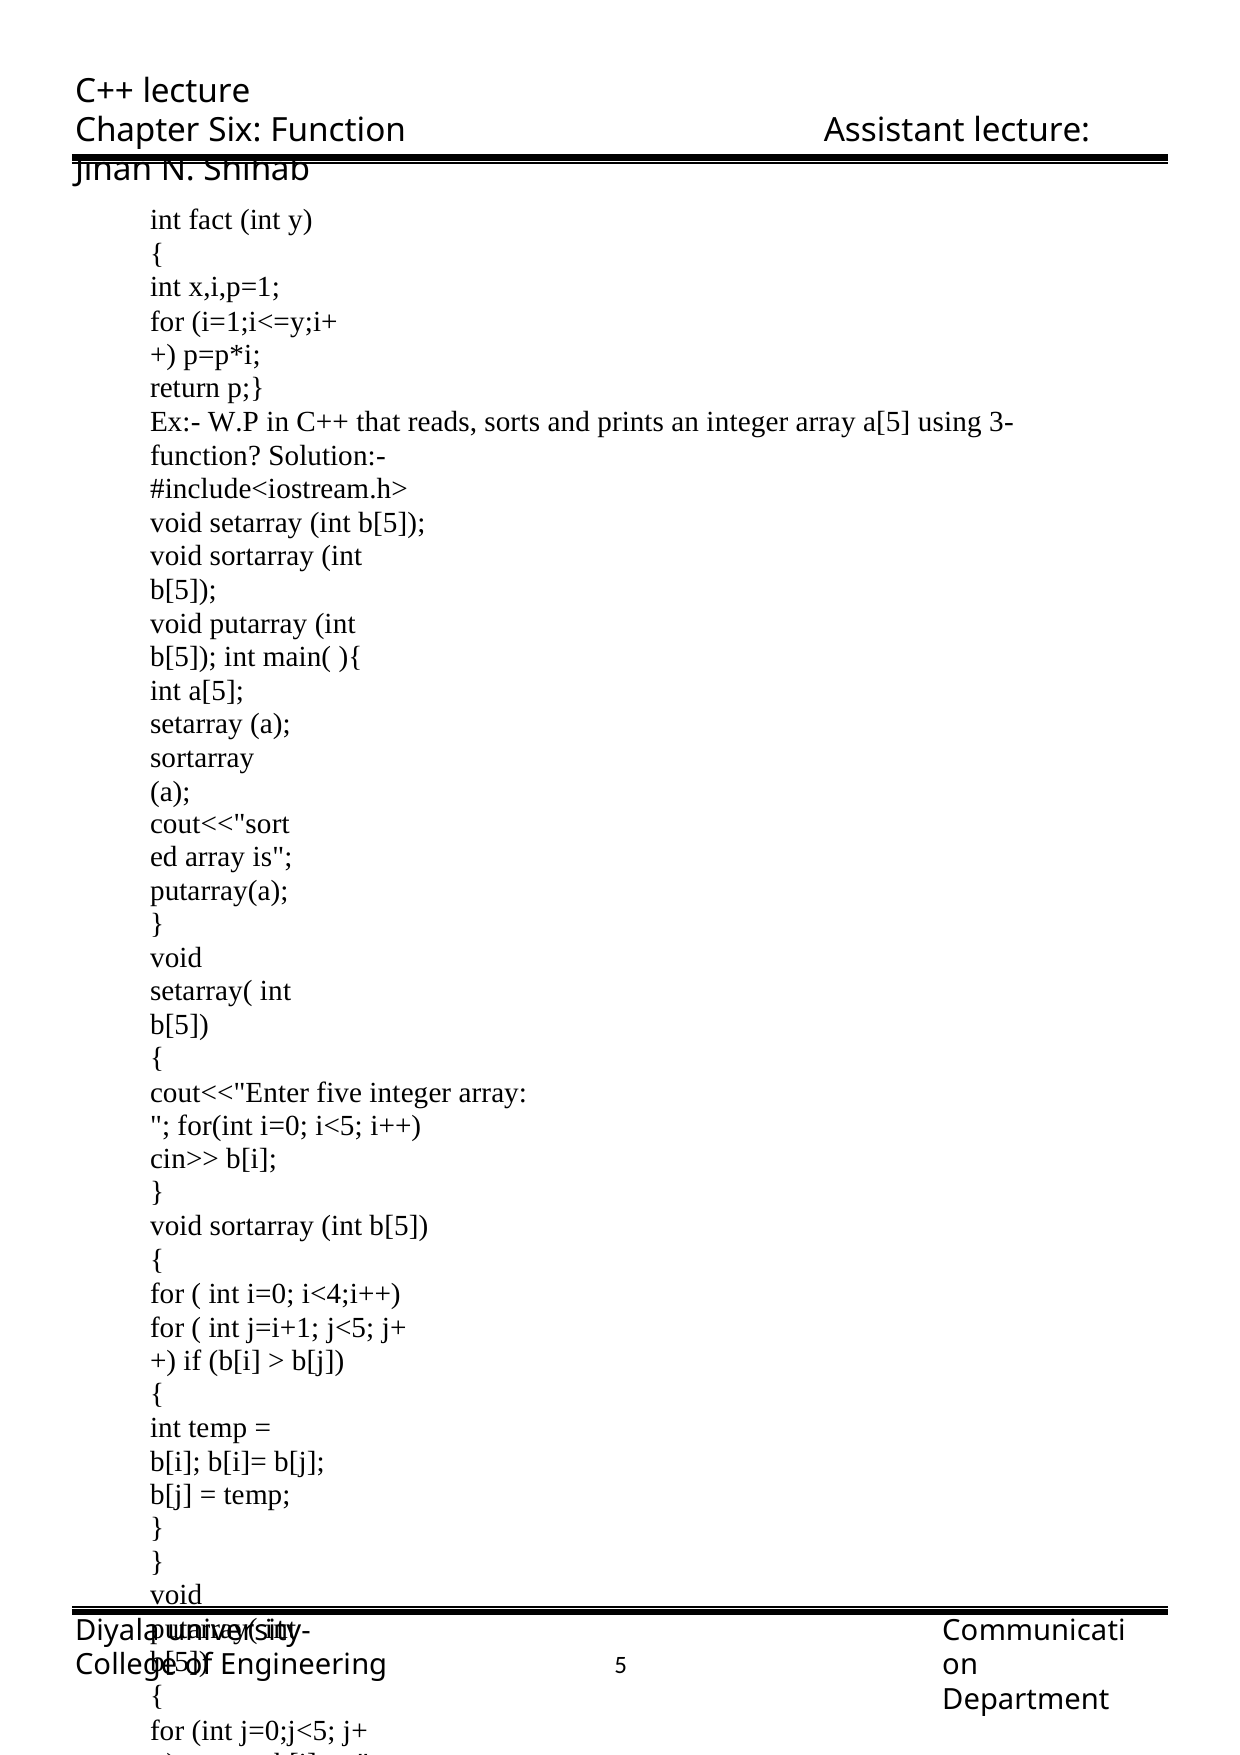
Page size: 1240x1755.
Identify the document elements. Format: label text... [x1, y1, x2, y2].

slide_number 3 [610, 1648, 632, 1682]
footer Communication Department [940, 1610, 1137, 1651]
slide_number Diyala university- College of Engineering [72, 1610, 390, 1651]
text_box C++ lecture Chapter Six: Function Assistant lecture: Jinan N. Shihab int fact (int y) { int x,i,p=1; for (i=1;i<=y;i++) p=p*i; return p;} Ex:- W.P in C++ that reads, sorts and prints an integer array a[5] using 3-function? Solution:- #include<iostream.h> void setarray (int b[5]); void sortarray (int b[5]); void putarray (int b[5]); int main( ){ int a[5]; setarray (a); sortarray (a); cout<<"sorted array is"; putarray(a);} void setarray( int b[5]) { cout<<"Enter five integer array: "; for(int i=0; i<5; i++) cin>> b[i]; } void sortarray (int b[5]) { for ( int i=0; i<4;i++) for ( int j=i+1; j<5; j++) if (b[i] > b[j]) { int temp = b[i]; b[i]= b[j]; b[j] = temp; } } void putarray( int b[5]) { for (int j=0;j<5; j++) cout<< b[j] <<" "; cout<<endl; } [72, 68, 1129, 1540]
